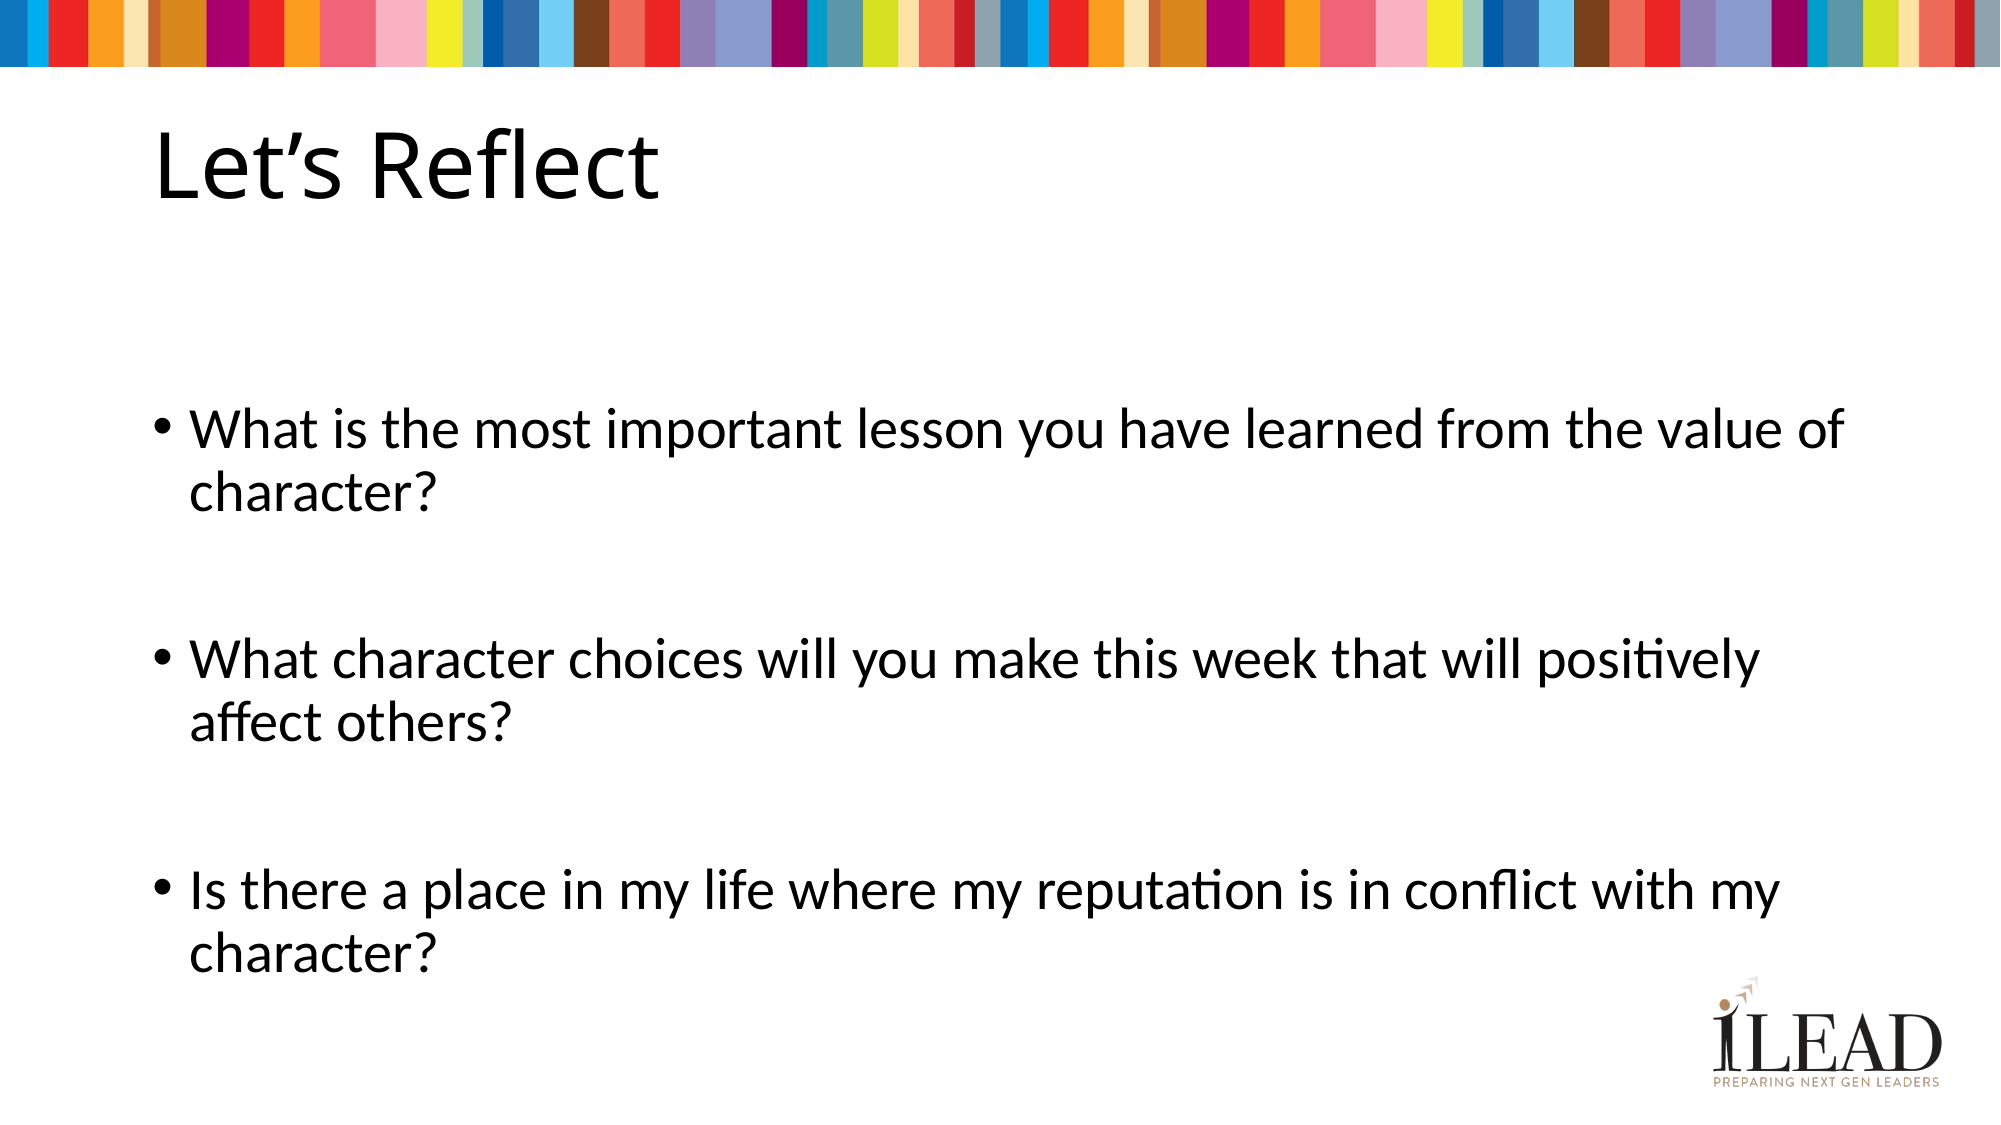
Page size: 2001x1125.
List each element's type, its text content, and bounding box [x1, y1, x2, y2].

list What is the most important lesson you have learned from the value of character? What character choices will you make this week that will positively affect others? Is there a place in my life where my reputation is in conflict with my character? [137, 299, 1863, 1014]
picture [1709, 972, 1945, 1091]
picture [0, 0, 26, 67]
picture [1048, 0, 1808, 67]
title Let’s Reflect [137, 67, 1863, 278]
picture [1828, 0, 2000, 67]
picture [48, 0, 808, 67]
picture [828, 0, 1026, 67]
